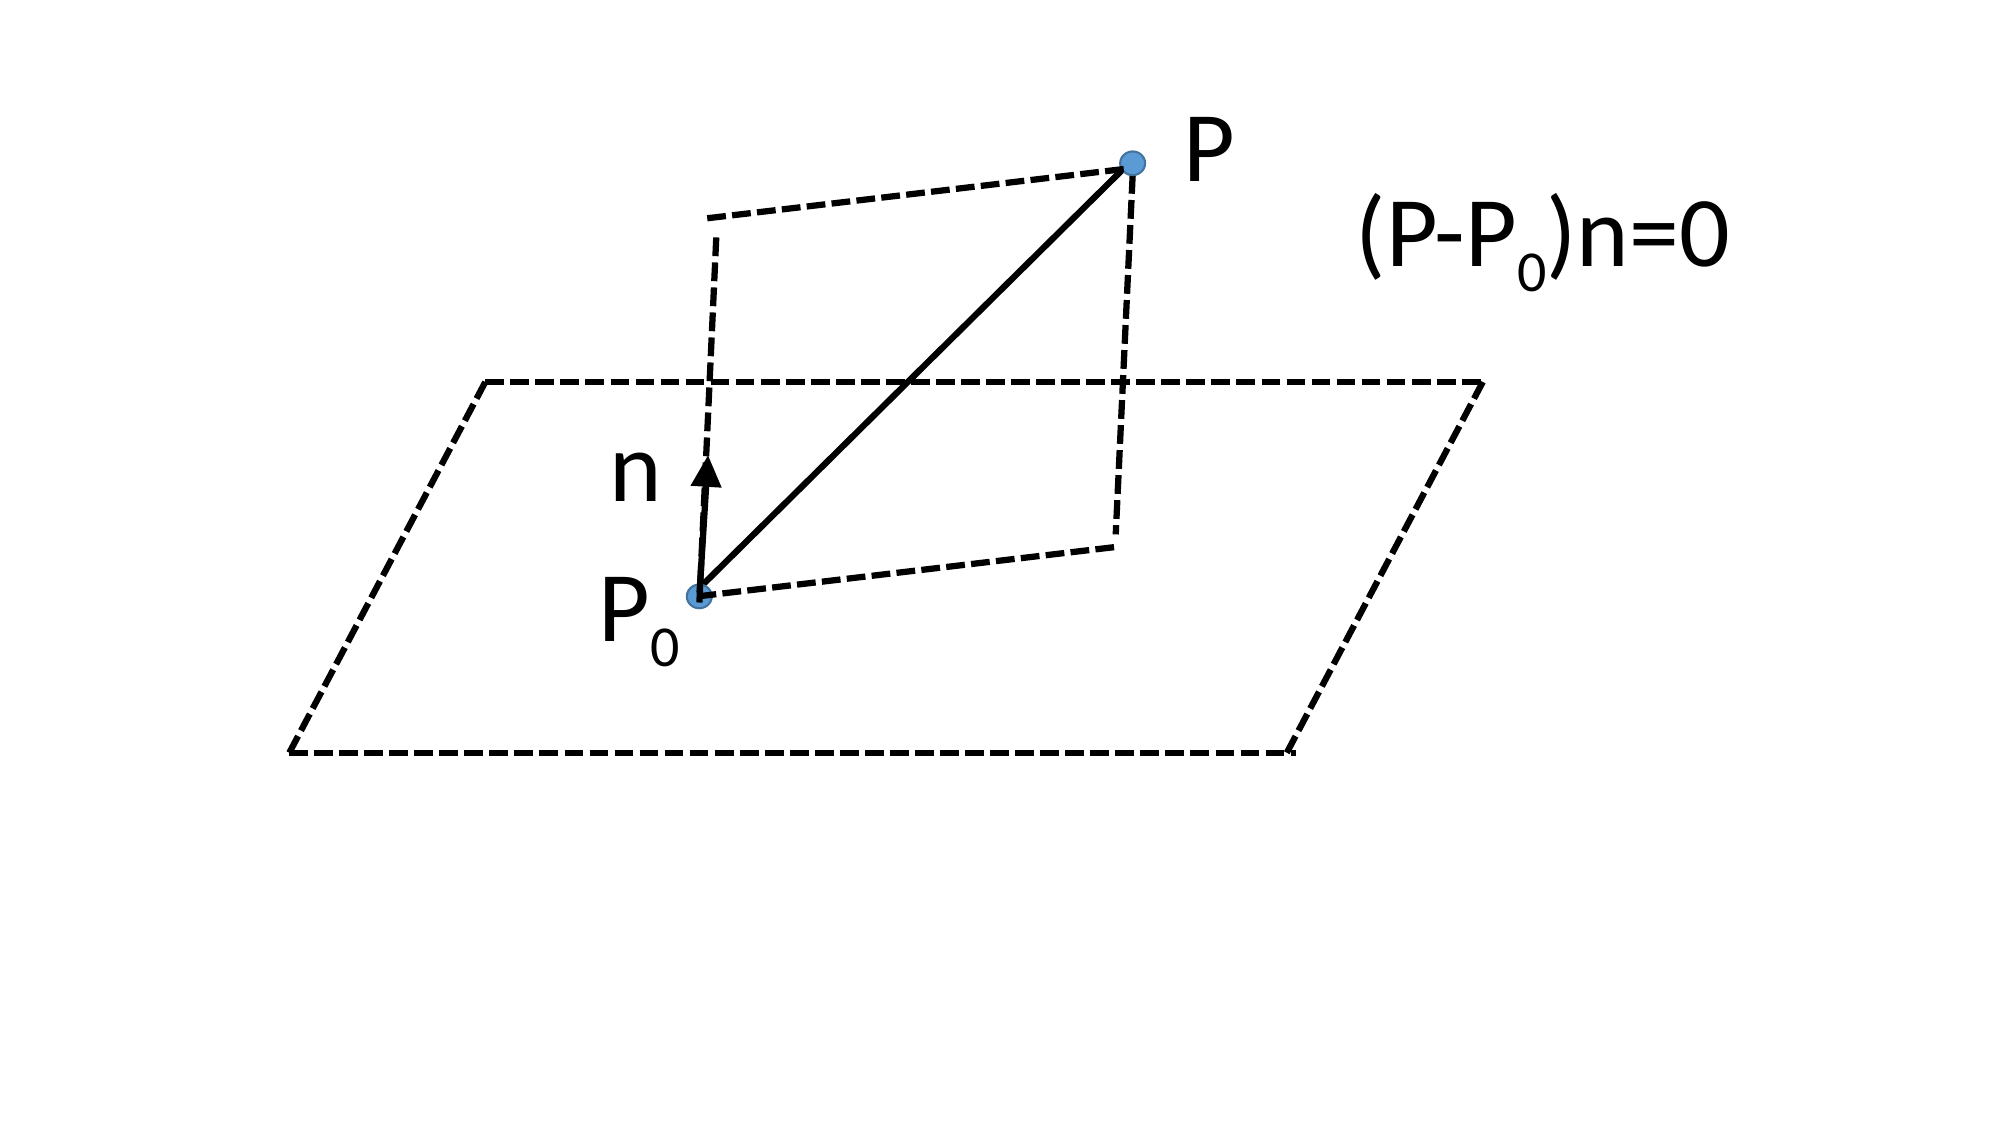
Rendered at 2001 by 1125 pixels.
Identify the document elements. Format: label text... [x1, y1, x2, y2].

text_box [699, 237, 717, 603]
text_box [707, 168, 1126, 219]
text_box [289, 381, 486, 754]
text_box n [595, 393, 678, 529]
text_box P [1168, 73, 1251, 209]
text_box P0 [583, 534, 695, 686]
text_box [1115, 174, 1133, 535]
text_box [717, 383, 1133, 589]
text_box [699, 159, 1133, 381]
text_box [685, 583, 711, 610]
text_box (P-P0)n=0 [1341, 159, 1745, 311]
text_box [1119, 150, 1147, 177]
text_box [717, 546, 1116, 597]
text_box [1286, 381, 1483, 754]
